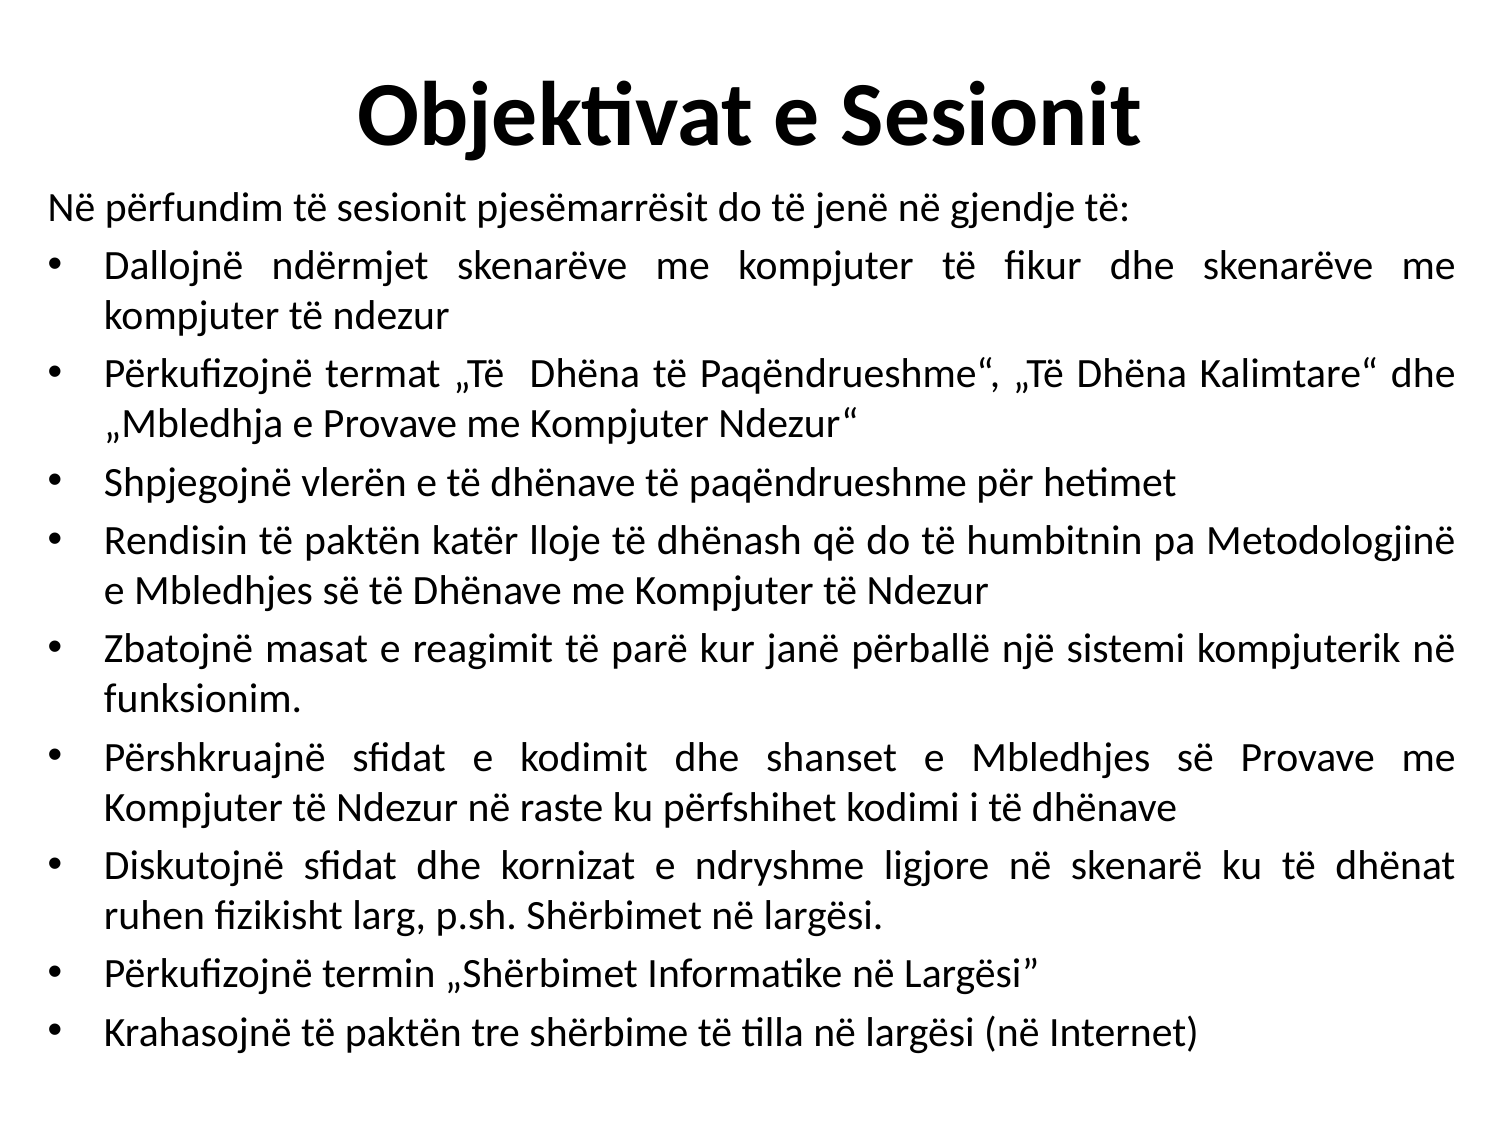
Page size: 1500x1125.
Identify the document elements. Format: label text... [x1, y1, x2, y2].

list Në përfundim të sesionit pjesëmarrësit do të jenë në gjendje të: Dallojnë ndërmjet skenarëve me kompjuter të fikur dhe skenarëve me kompjuter të ndezur Përkufizojnë termat „Të Dhëna të Paqëndrueshme“, „Të Dhëna Kalimtare“ dhe „Mbledhja e Provave me Kompjuter Ndezur“ Shpjegojnë vlerën e të dhënave të paqëndrueshme për hetimet Rendisin të paktën katër lloje të dhënash që do të humbitnin pa Metodologjinë e Mbledhjes së të Dhënave me Kompjuter të Ndezur Zbatojnë masat e reagimit të parë kur janë përballë një sistemi kompjuterik në funksionim. Përshkruajnë sfidat e kodimit dhe shanset e Mbledhjes së Provave me Kompjuter të Ndezur në raste ku përfshihet kodimi i të dhënave Diskutojnë sfidat dhe kornizat e ndryshme ligjore në skenarë ku të dhënat ruhen fizikisht larg, p.sh. Shërbimet në largësi. Përkufizojnë termin „Shërbimet Informatike në Largësi” Krahasojnë të paktën tre shërbime të tilla në largësi (në Internet) [32, 171, 1472, 1085]
title Objektivat e Sesionit [75, 45, 1425, 172]
